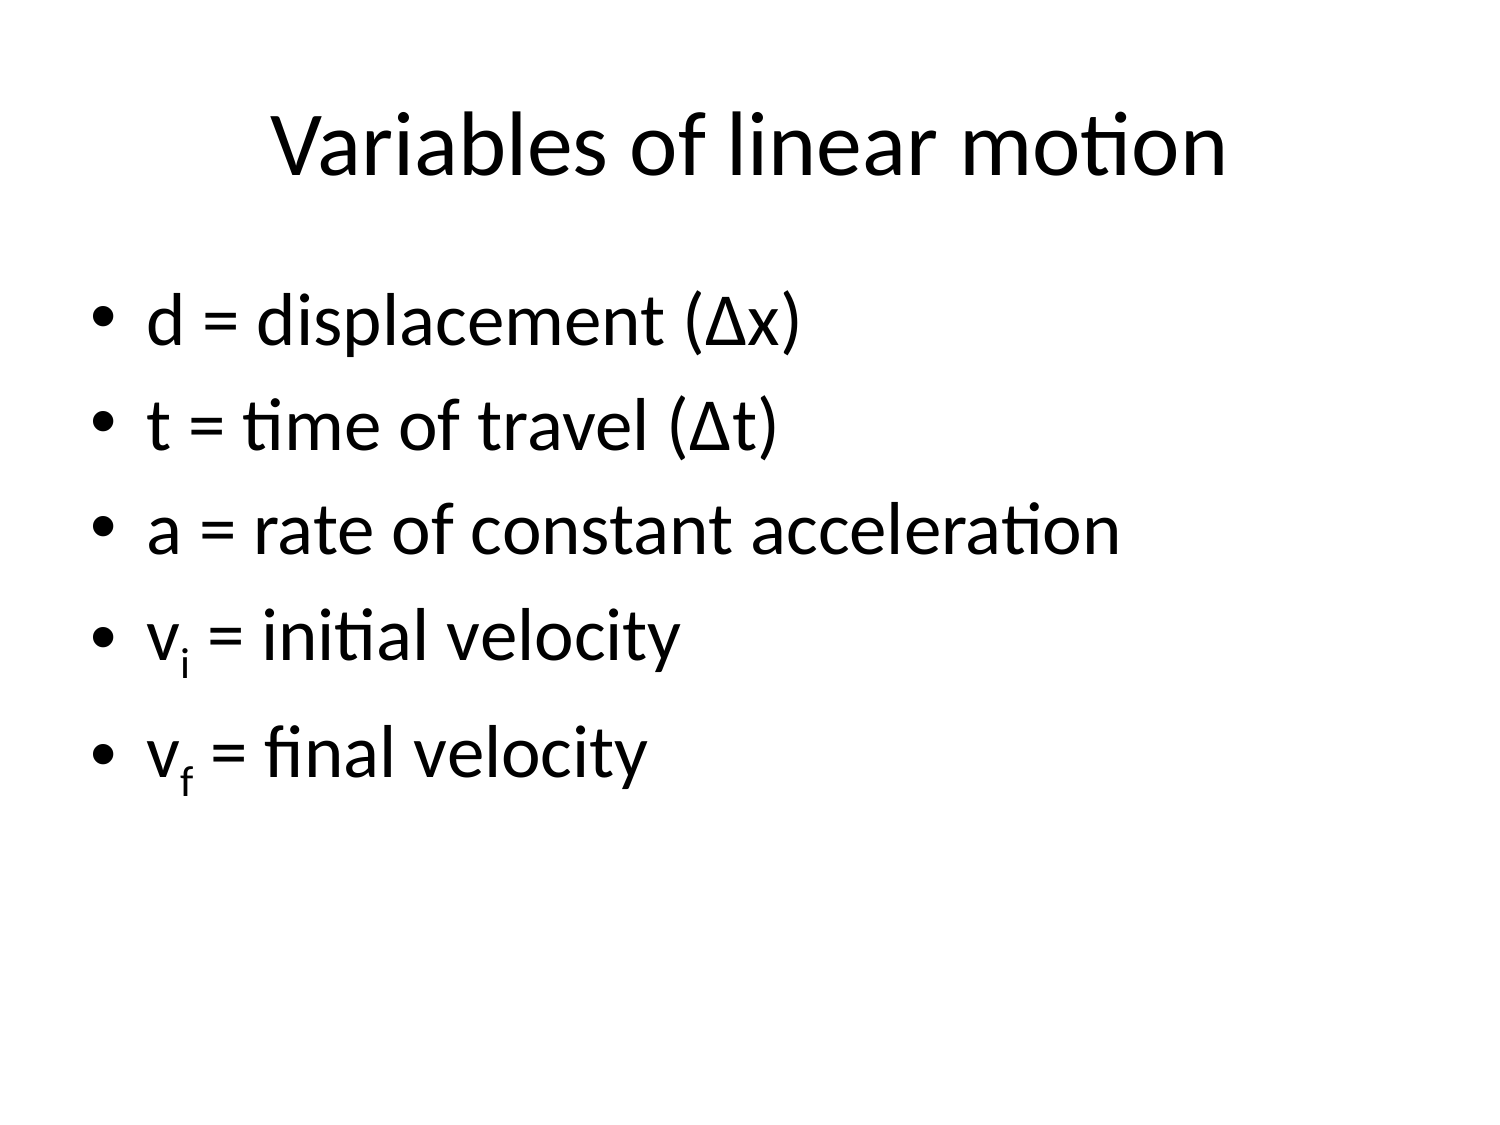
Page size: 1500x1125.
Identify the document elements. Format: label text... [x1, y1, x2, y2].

list d = displacement (Δx) t = time of travel (Δt) a = rate of constant acceleration vi = initial velocity vf = final velocity [75, 262, 1425, 1005]
title Variables of linear motion [75, 45, 1425, 233]
